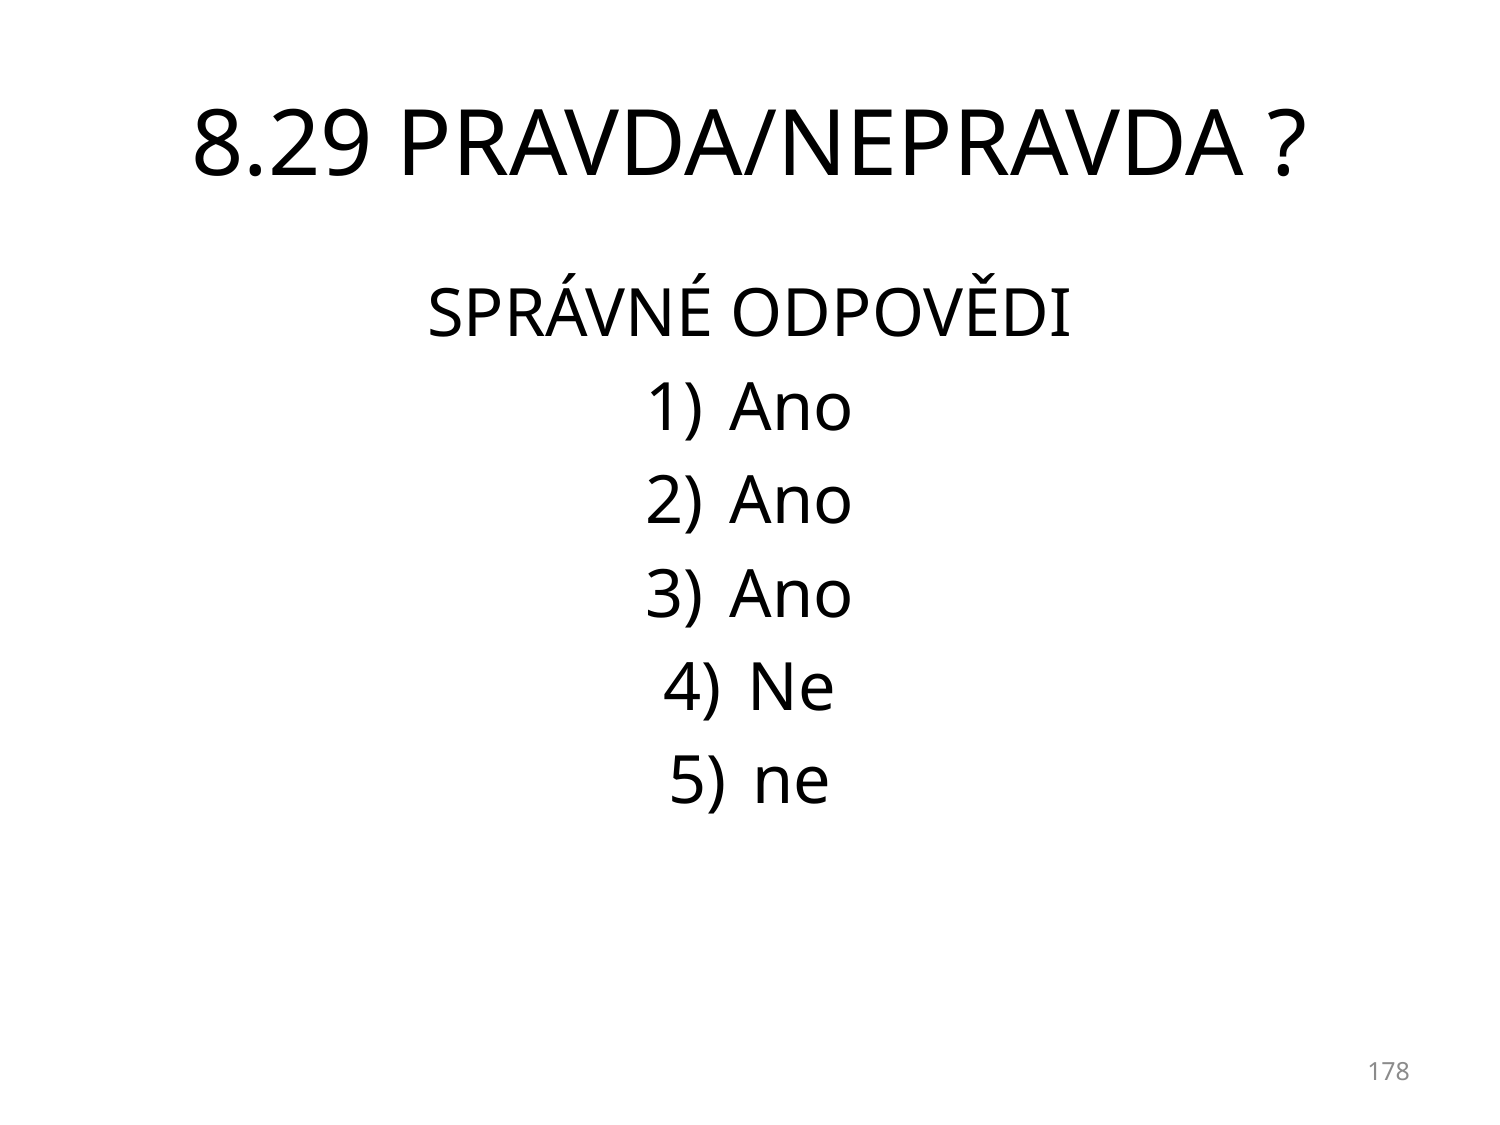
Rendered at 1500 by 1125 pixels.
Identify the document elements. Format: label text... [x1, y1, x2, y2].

title 8.29 PRAVDA/NEPRAVDA ? [75, 45, 1425, 233]
list SPRÁVNÉ ODPOVĚDI Ano Ano Ano Ne ne [75, 262, 1425, 1005]
slide_number 178 [1074, 1042, 1425, 1103]
